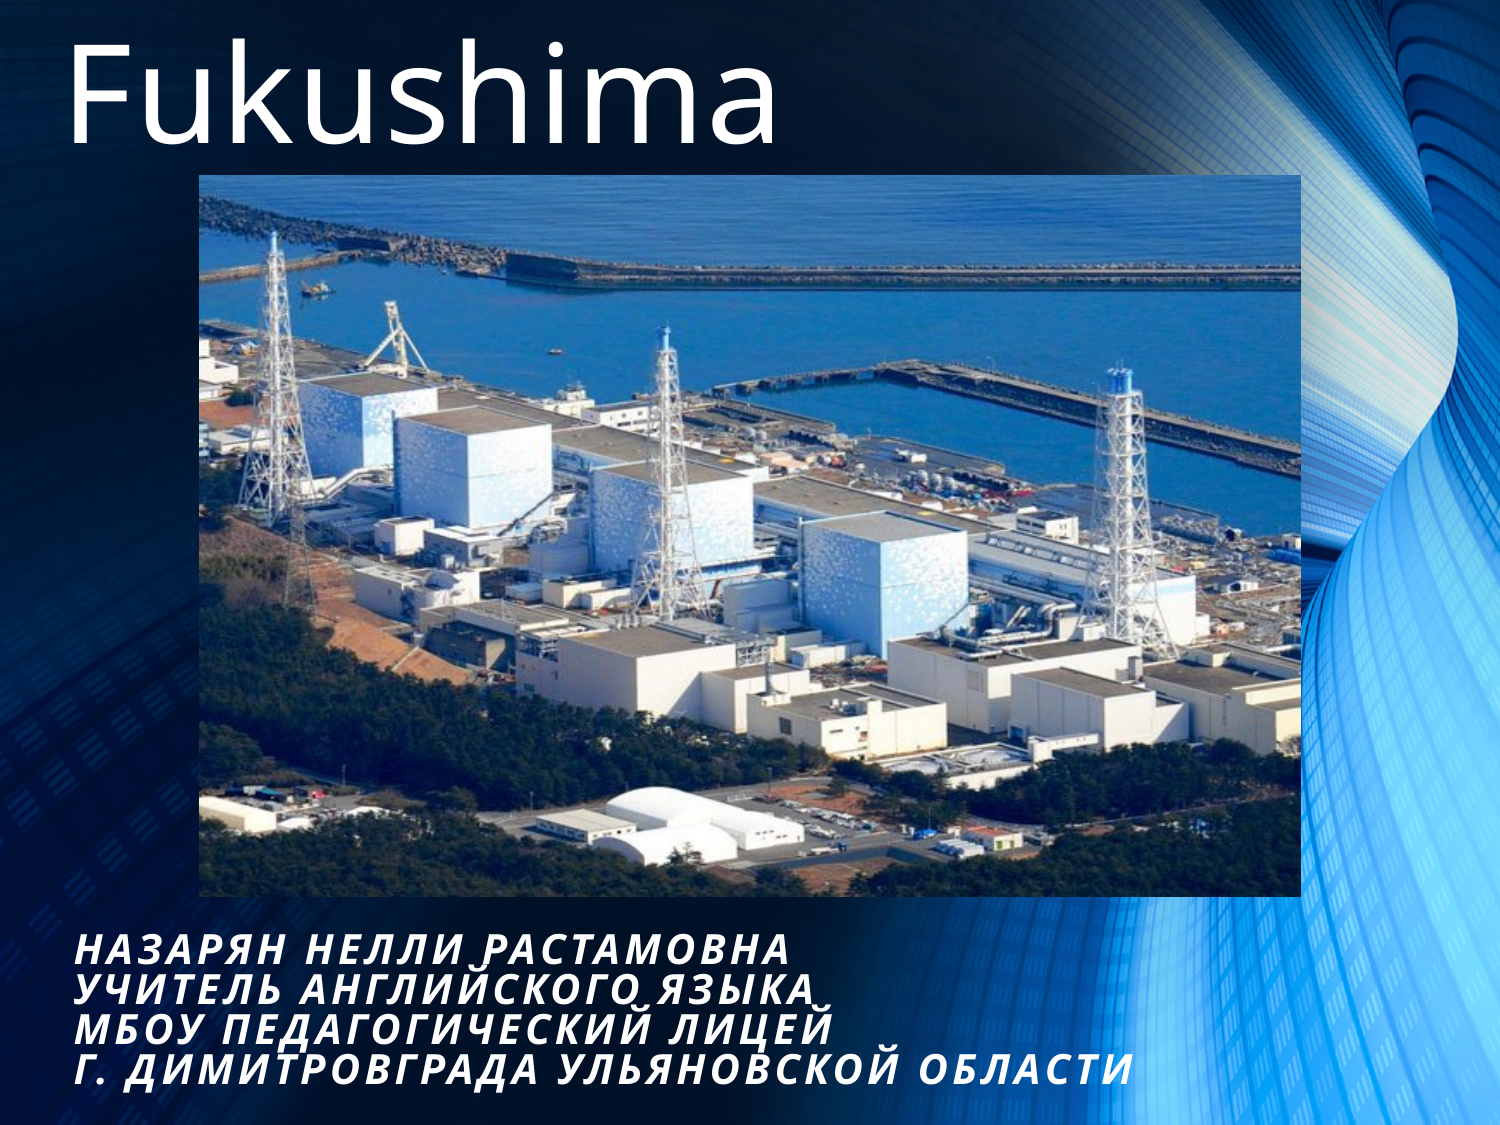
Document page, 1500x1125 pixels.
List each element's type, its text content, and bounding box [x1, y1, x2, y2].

title Fukushima [46, 0, 832, 177]
picture [0, 0, 1500, 1125]
subtitle Назарян Нелли Растамовна Учитель английского языка МБОУ педагогический лицей г. Димитровграда Ульяновской области [58, 924, 1207, 1125]
